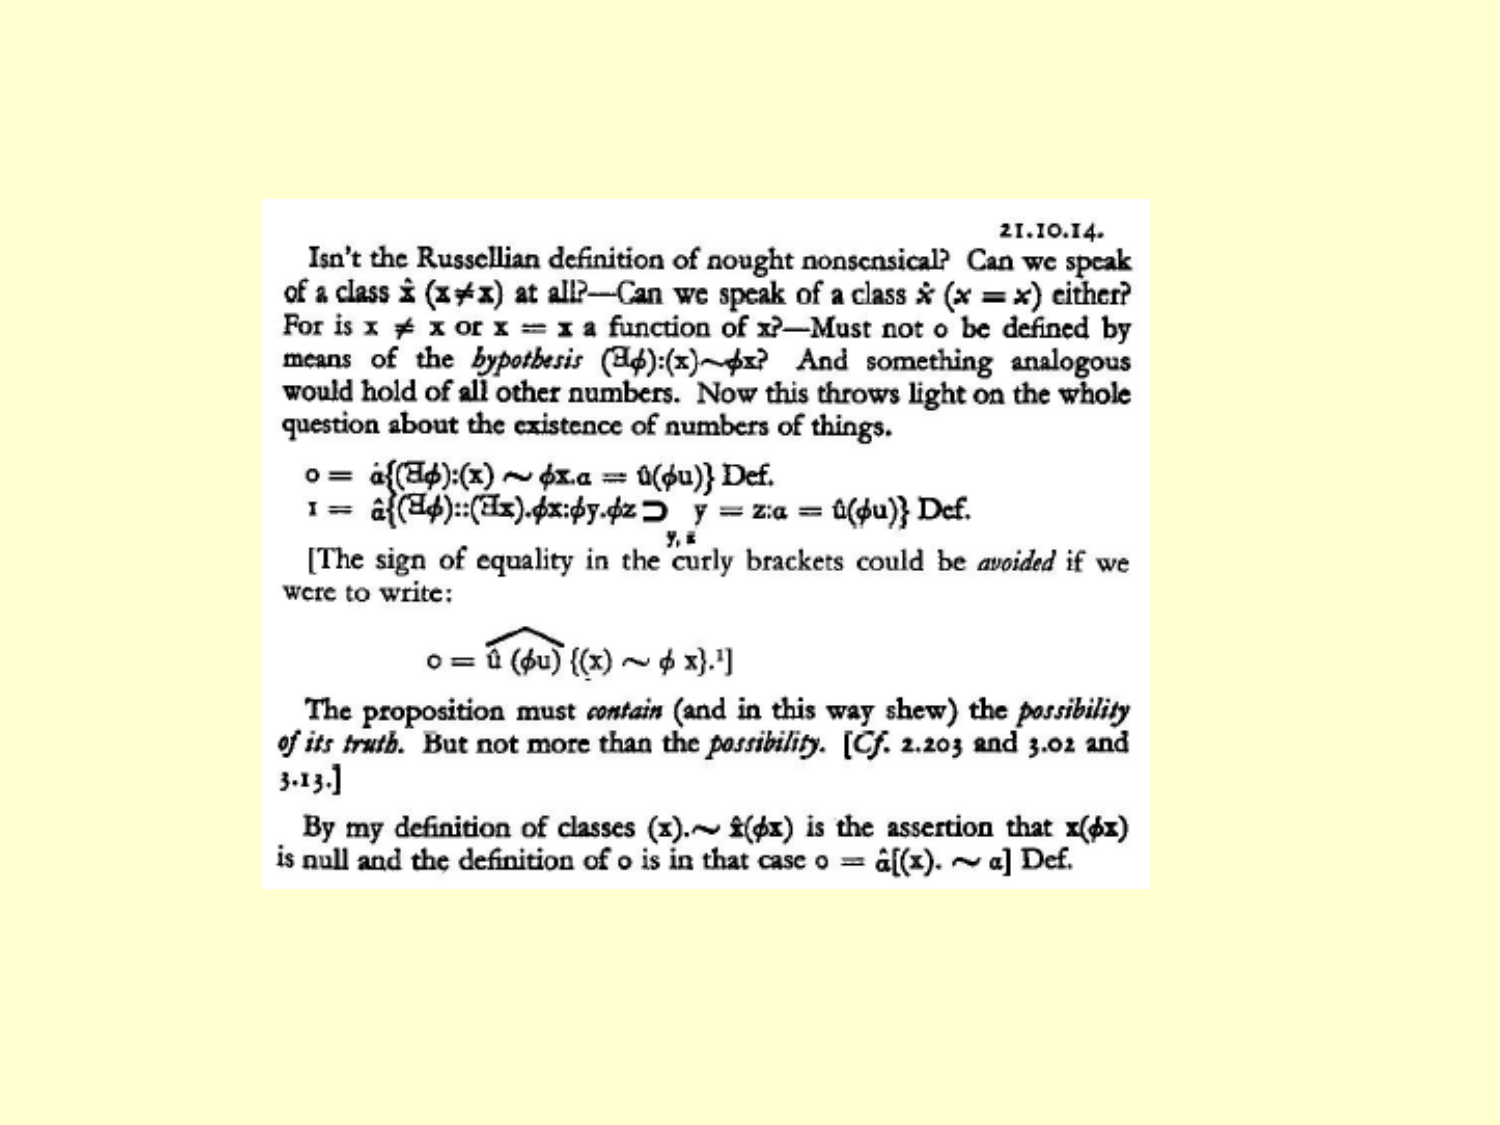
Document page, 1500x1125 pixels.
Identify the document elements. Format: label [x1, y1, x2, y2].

list [262, 199, 1150, 889]
